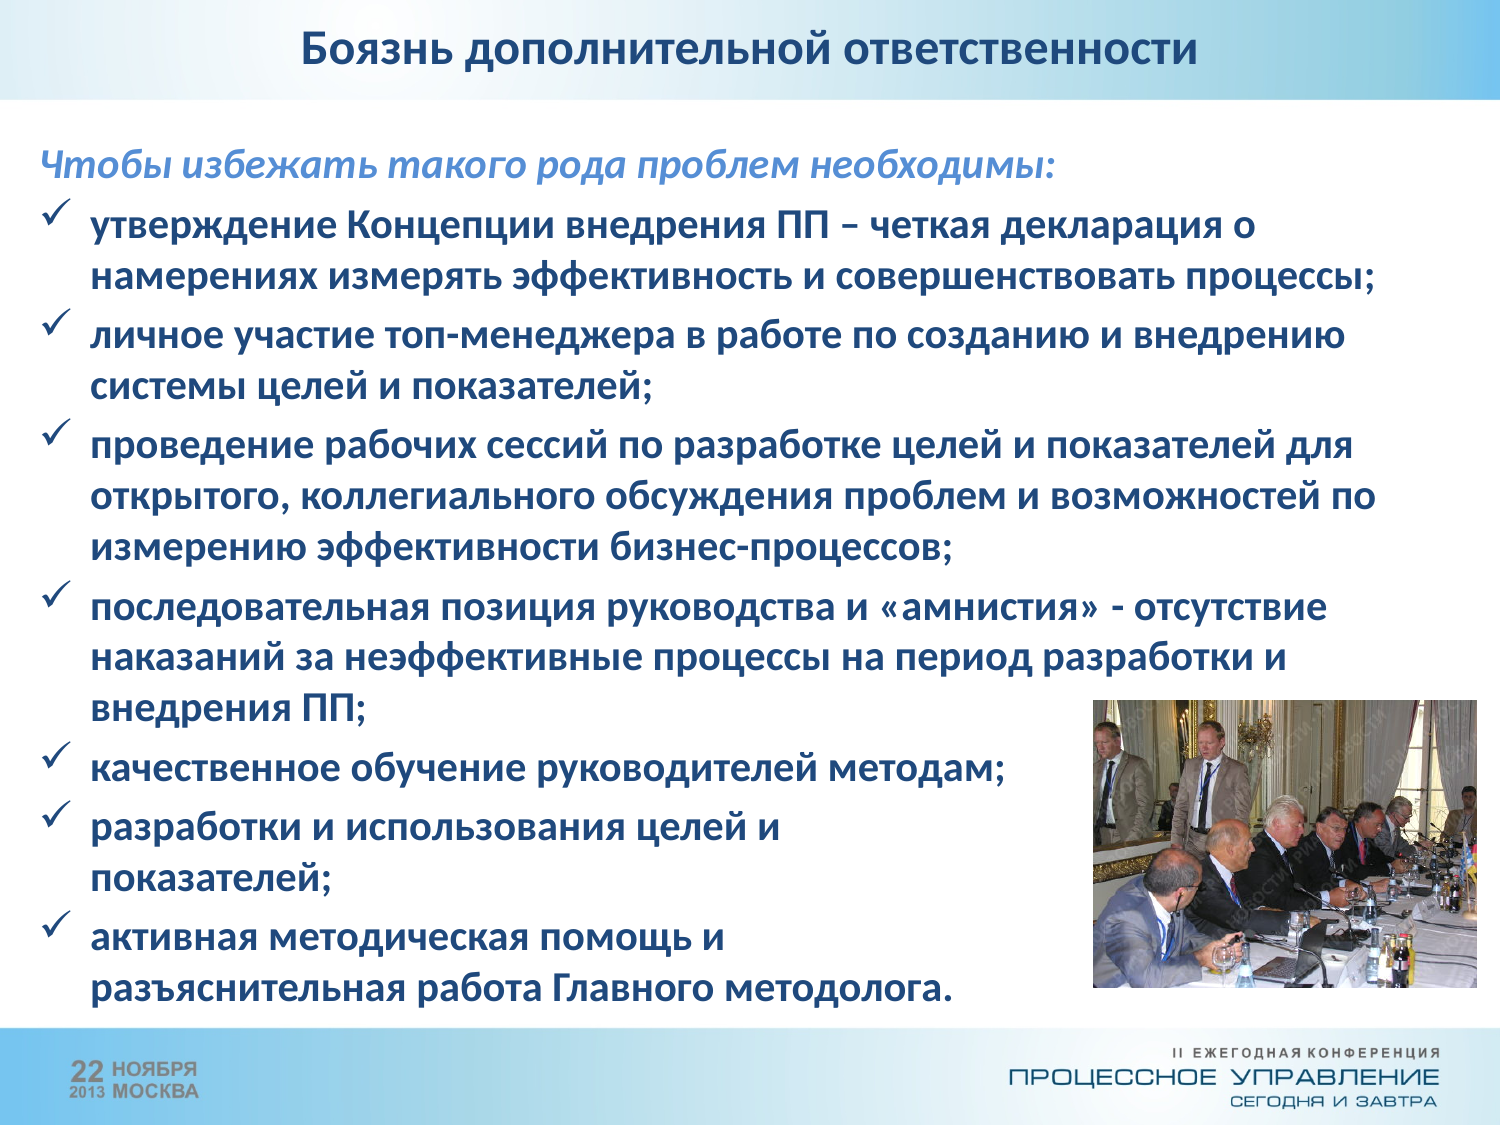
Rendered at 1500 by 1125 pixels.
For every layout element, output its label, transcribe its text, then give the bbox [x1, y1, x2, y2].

list Боязнь дополнительной ответственности [29, 7, 1471, 107]
list Чтобы избежать такого рода проблем необходимы: утверждение Концепции внедрения ПП – четкая декларация о намерениях измерять эффективность и совершенствовать процессы; личное участие топ-менеджера в работе по созданию и внедрению системы целей и показателей; проведение рабочих сессий по разработке целей и показателей для открытого, коллегиального обсуждения проблем и возможностей по измерению эффективности бизнес-процессов; последовательная позиция руководства и «амнистия» - отсутствие наказаний за неэффективные процессы на период разработки и внедрения ПП; качественное обучение руководителей методам; разработки и использования целей и показателей; активная методическая помощь и разъяснительная работа Главного методолога. [23, 128, 1465, 1020]
picture [0, 0, 1500, 1125]
